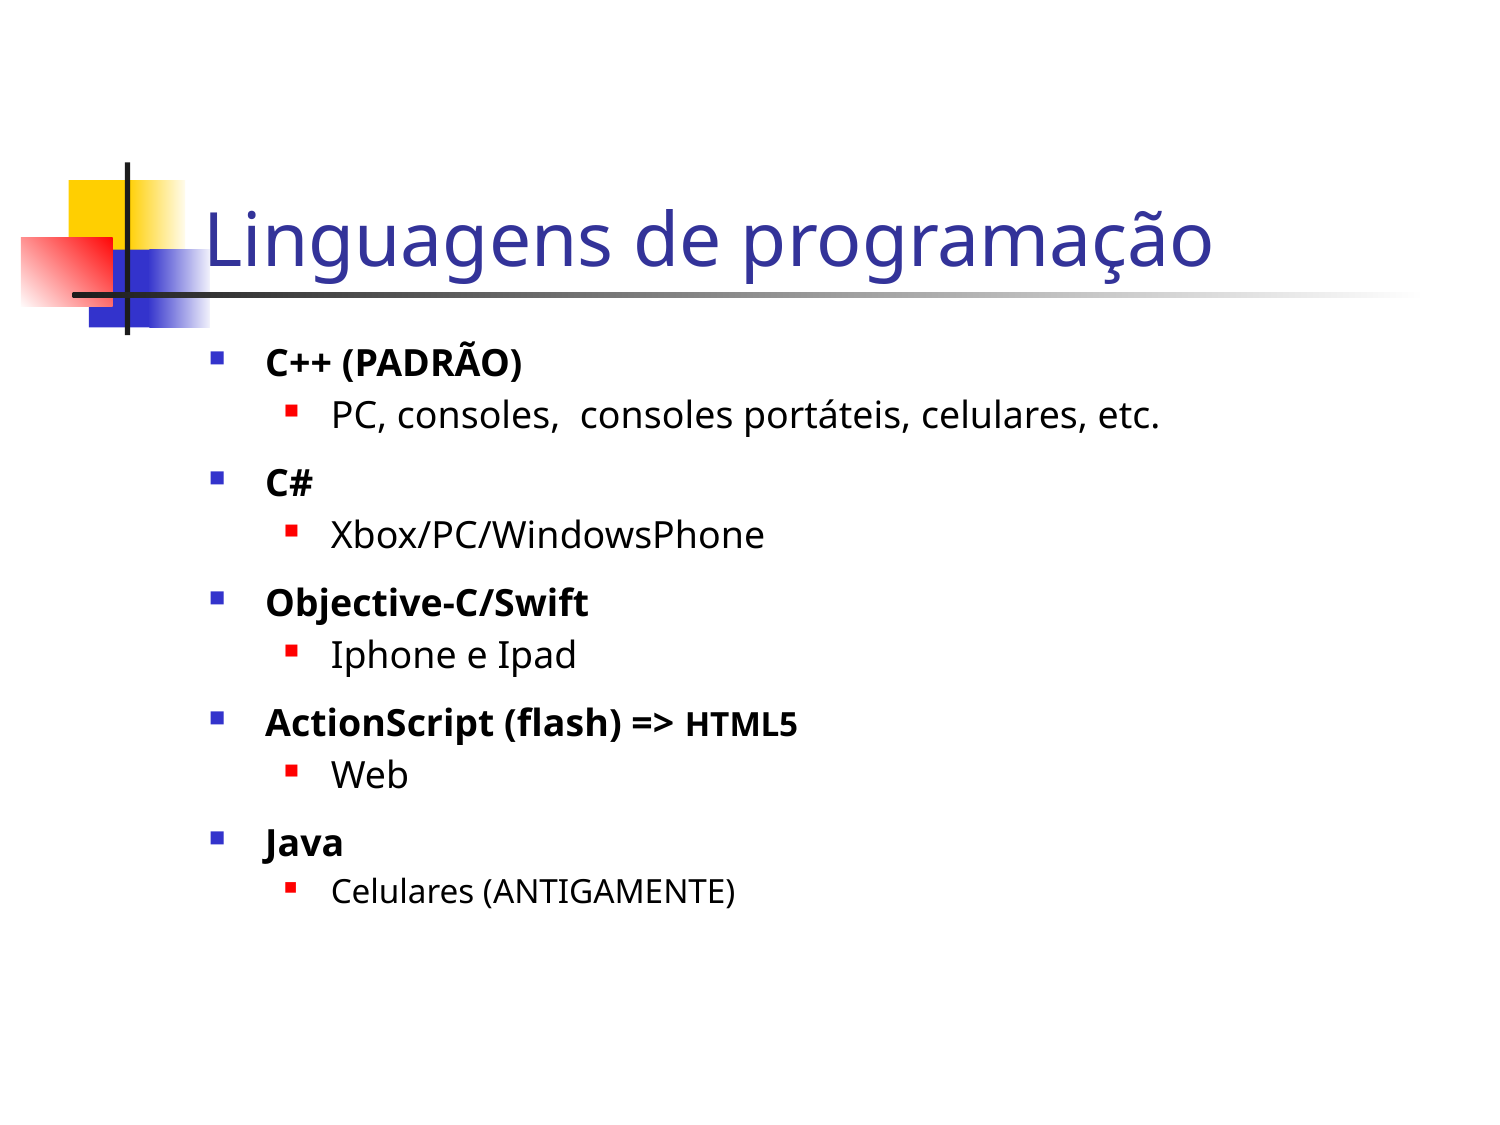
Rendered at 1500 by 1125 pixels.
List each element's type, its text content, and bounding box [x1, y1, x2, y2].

title Linguagens de programação [188, 101, 1468, 289]
list C++ (PADRÃO) PC, consoles, consoles portáteis, celulares, etc. C# Xbox/PC/WindowsPhone Objective-C/Swift Iphone e Ipad ActionScript (flash) => HTML5 Web Java Celulares (ANTIGAMENTE) [193, 331, 1469, 1006]
